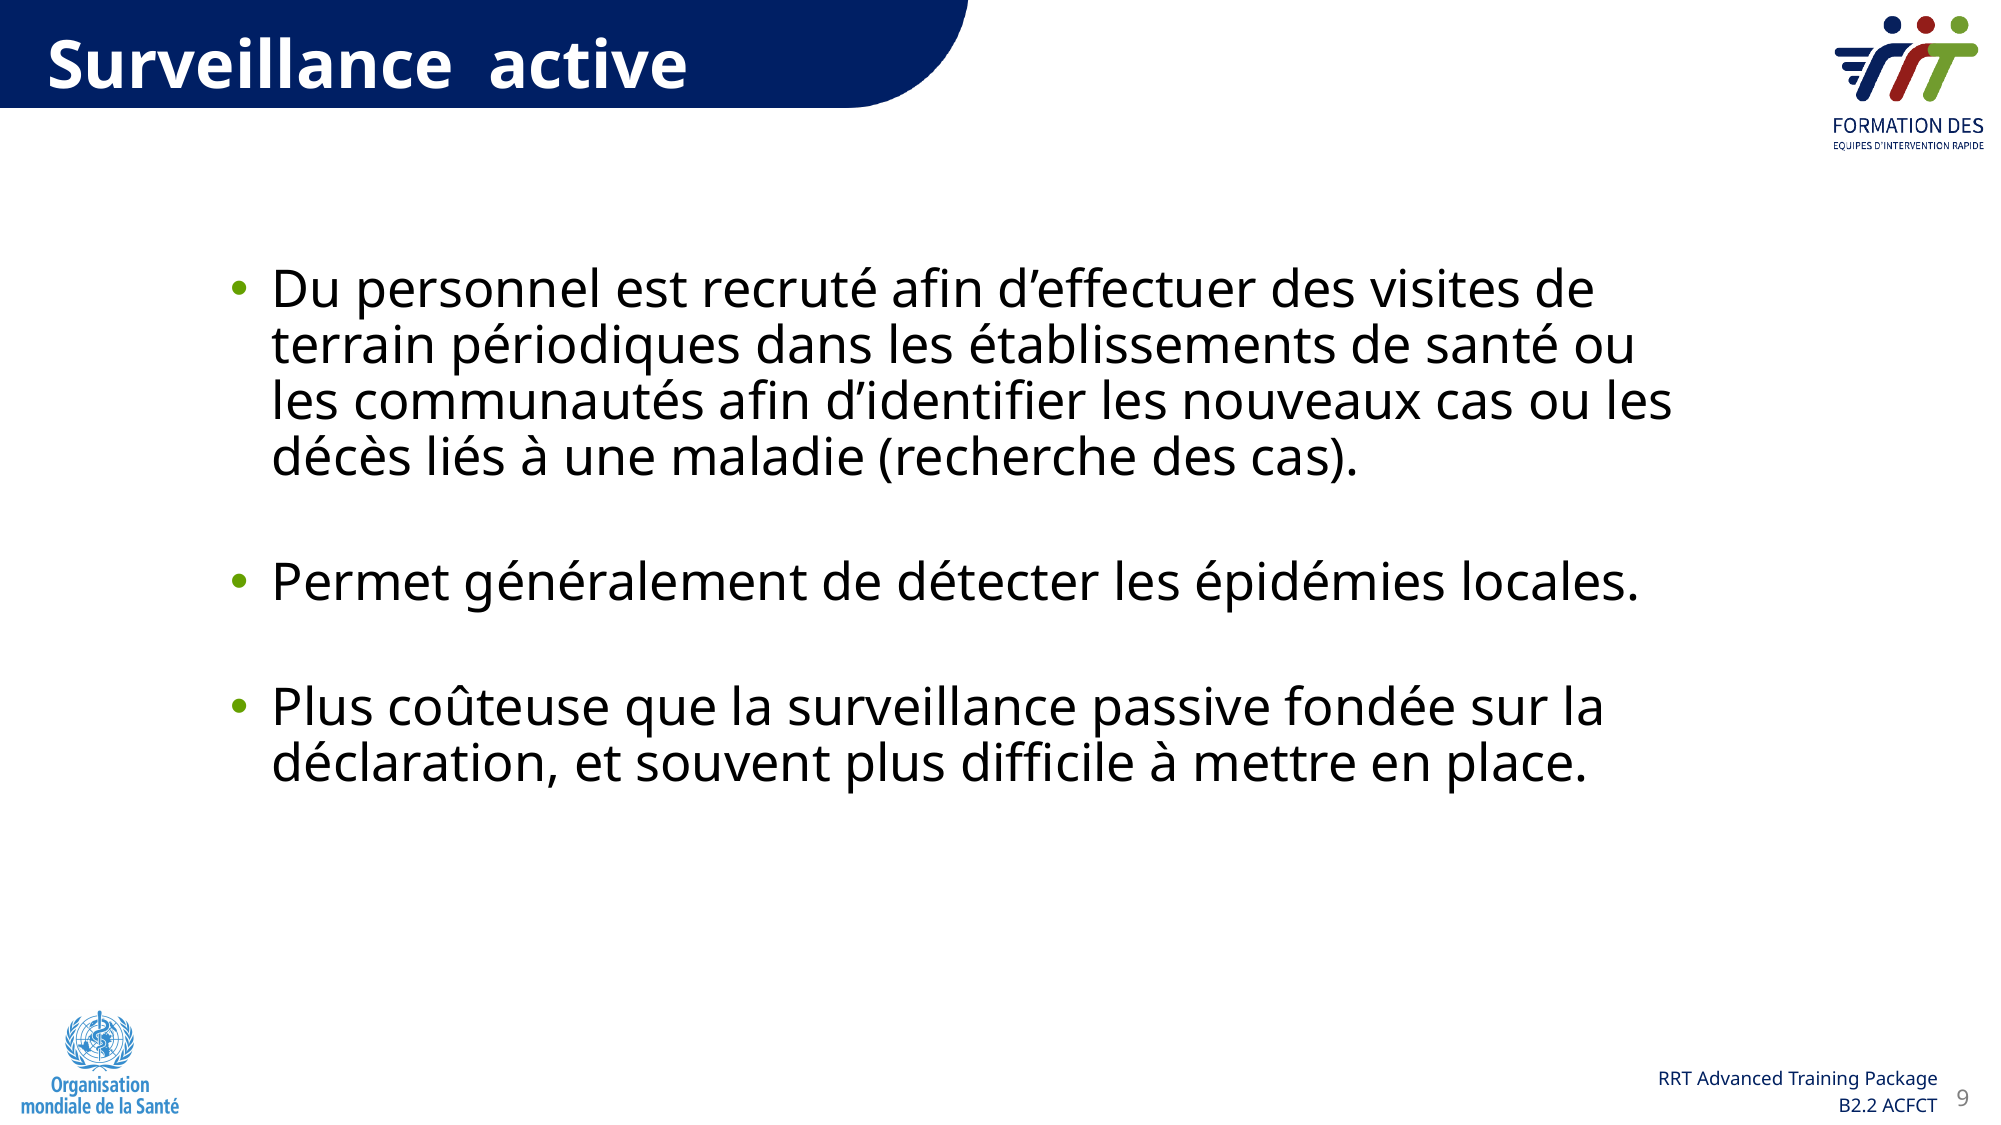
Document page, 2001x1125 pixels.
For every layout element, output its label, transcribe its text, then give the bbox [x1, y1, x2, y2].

picture [0, 0, 969, 108]
picture [20, 1009, 180, 1115]
text_box Du personnel est recruté afin d’effectuer des visites de terrain périodiques dans les établissements de santé ou les communautés afin d’identifier les nouveaux cas ou les décès liés à une maladie (recherche des cas). Permet généralement de détecter les épidémies locales. Plus coûteuse que la surveillance passive fondée sur la déclaration, et souvent plus difficile à mettre en place. [215, 254, 1699, 970]
text_box Surveillance active [22, 13, 1218, 120]
picture [1833, 15, 1984, 151]
